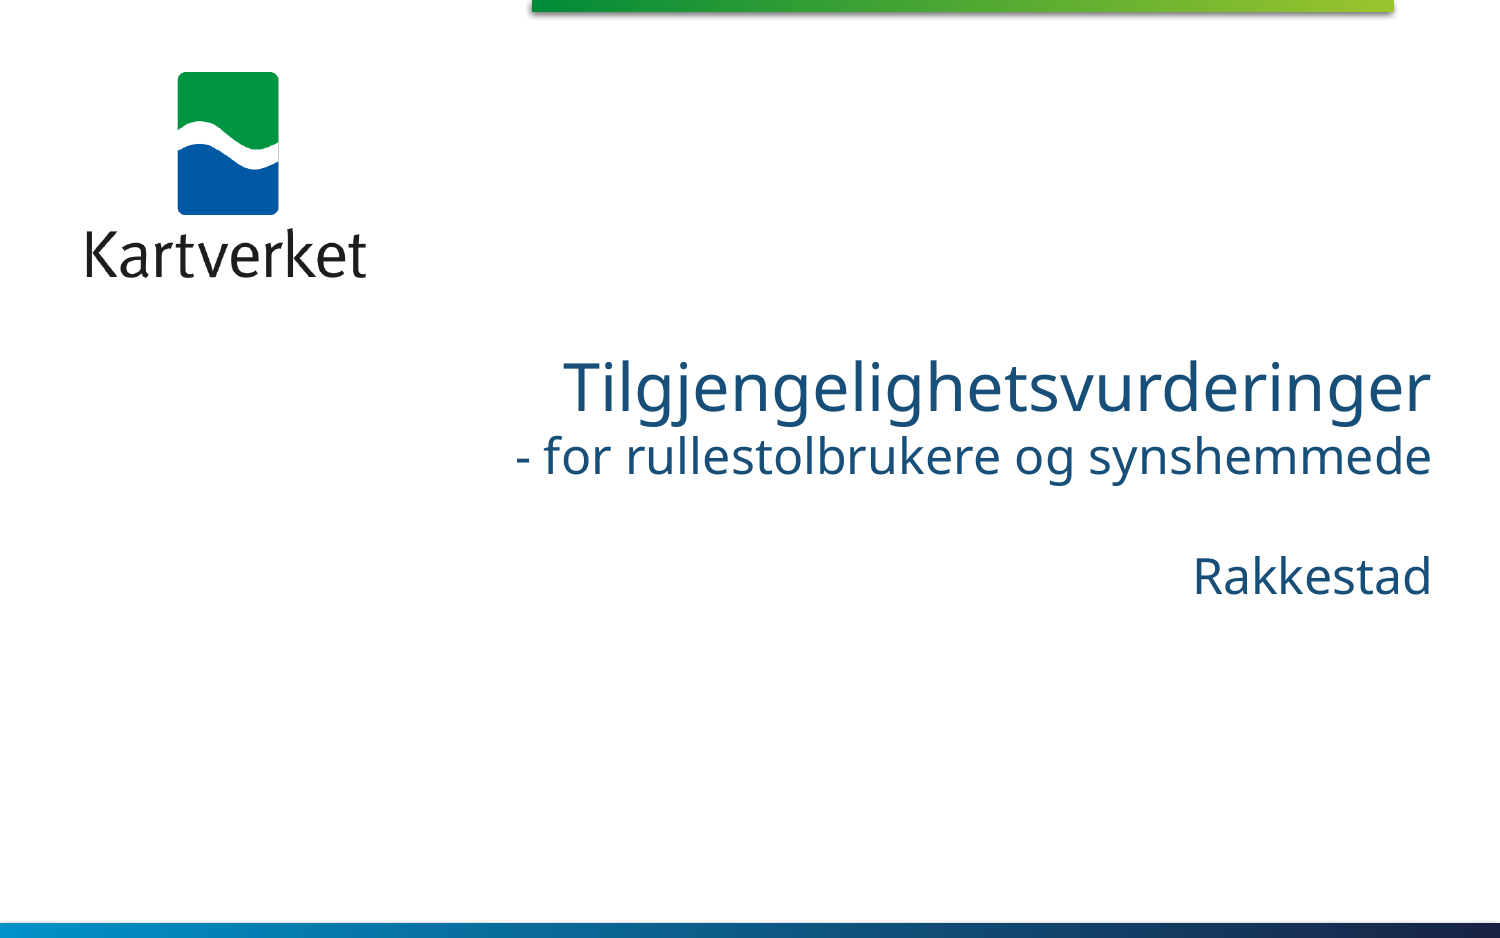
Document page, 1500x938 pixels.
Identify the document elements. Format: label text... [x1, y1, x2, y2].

text_box Tilgjengelighetsvurderinger - for rullestolbrukere og synshemmede Rakkestad [66, 337, 1449, 613]
